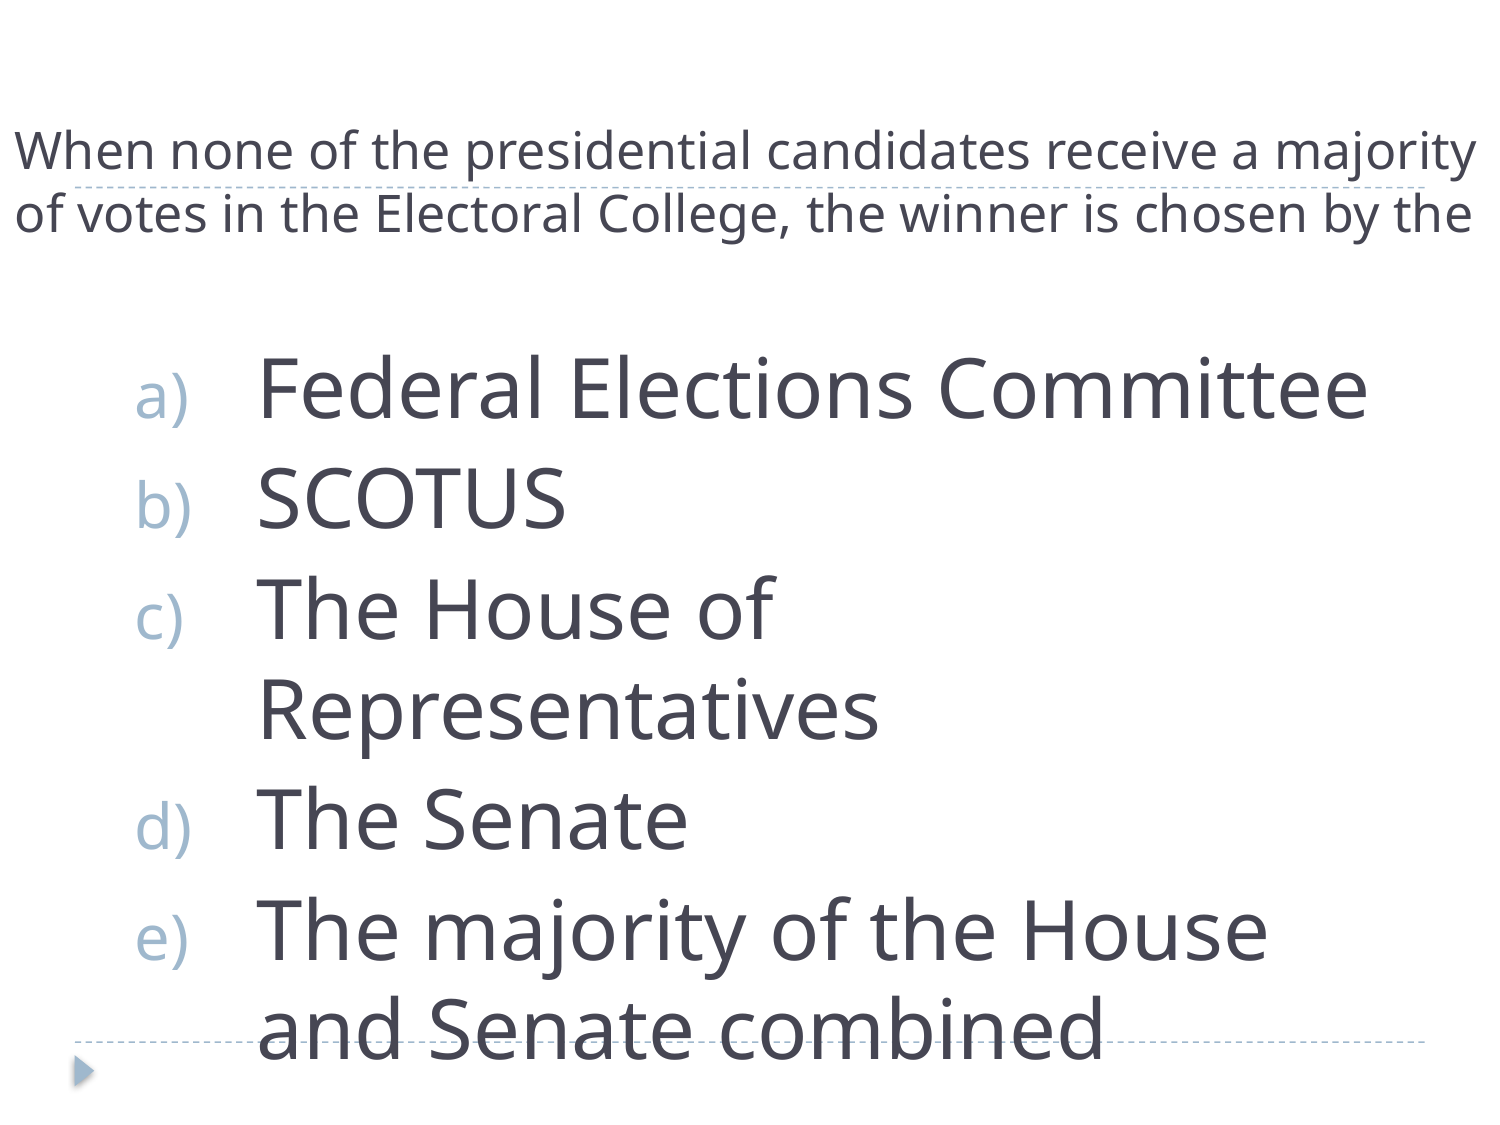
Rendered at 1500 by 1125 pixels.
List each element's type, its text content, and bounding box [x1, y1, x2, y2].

title When none of the presidential candidates receive a majority of votes in the Electoral College, the winner is chosen by the [0, 87, 1500, 250]
list Federal Elections Committee SCOTUS The House of Representatives The Senate The majority of the House and Senate combined [75, 252, 1425, 1063]
